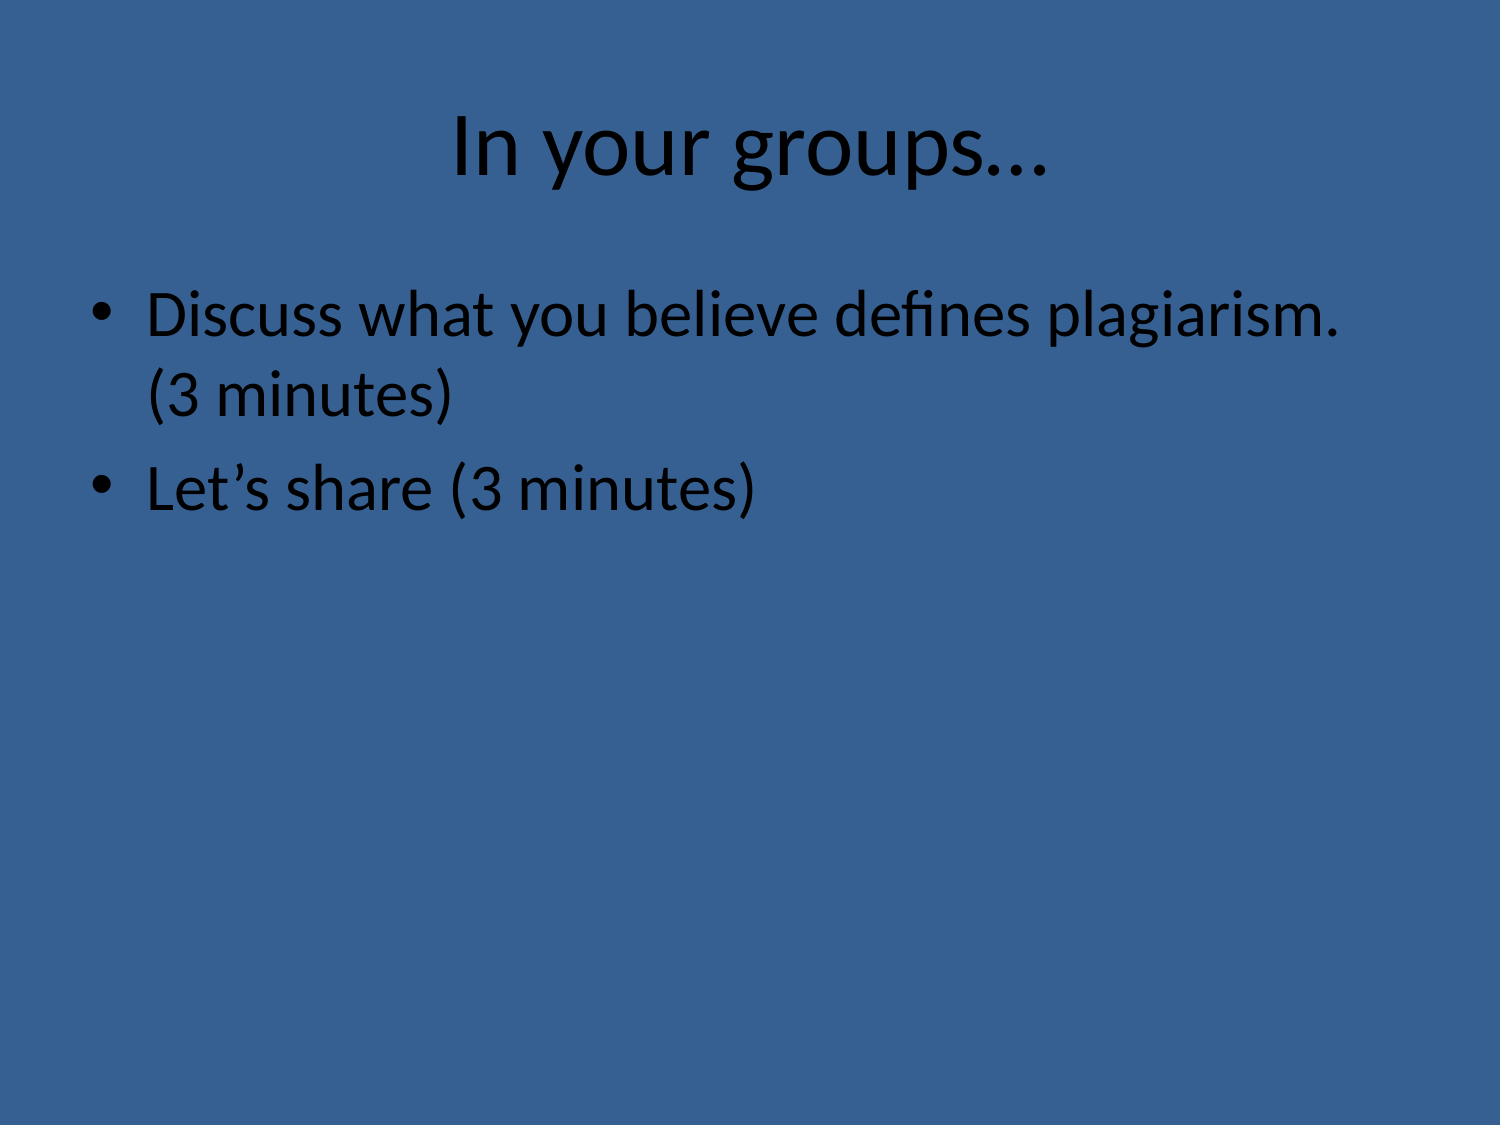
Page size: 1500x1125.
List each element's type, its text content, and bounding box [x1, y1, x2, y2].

list Discuss what you believe defines plagiarism. (3 minutes) Let’s share (3 minutes) [75, 262, 1425, 1005]
title In your groups… [75, 45, 1425, 233]
